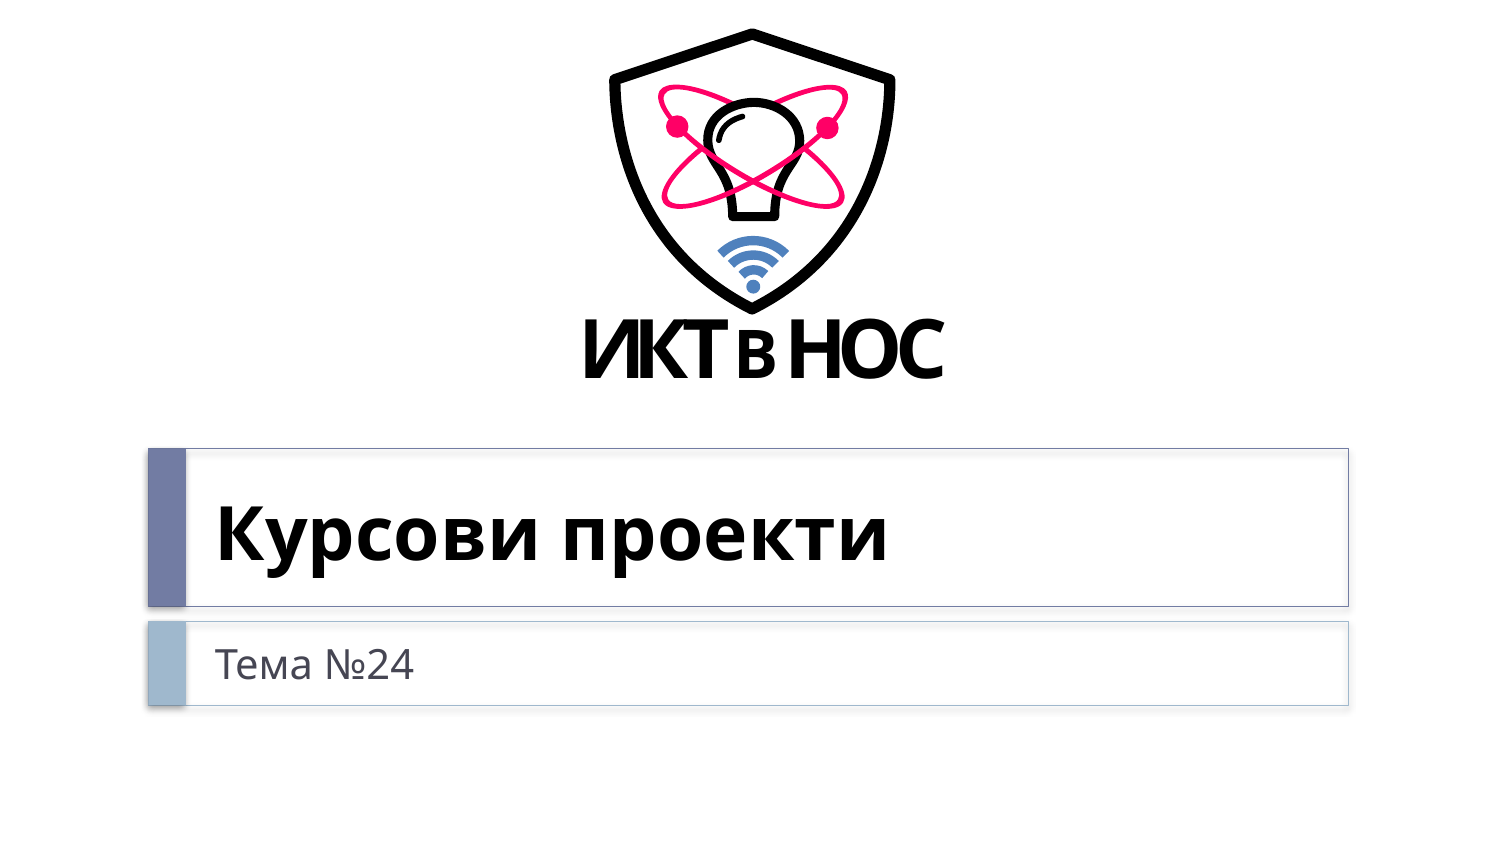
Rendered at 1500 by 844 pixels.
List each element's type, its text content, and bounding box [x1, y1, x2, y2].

title Курсови проекти [200, 478, 1325, 600]
subtitle Тема №24 [200, 630, 1325, 697]
